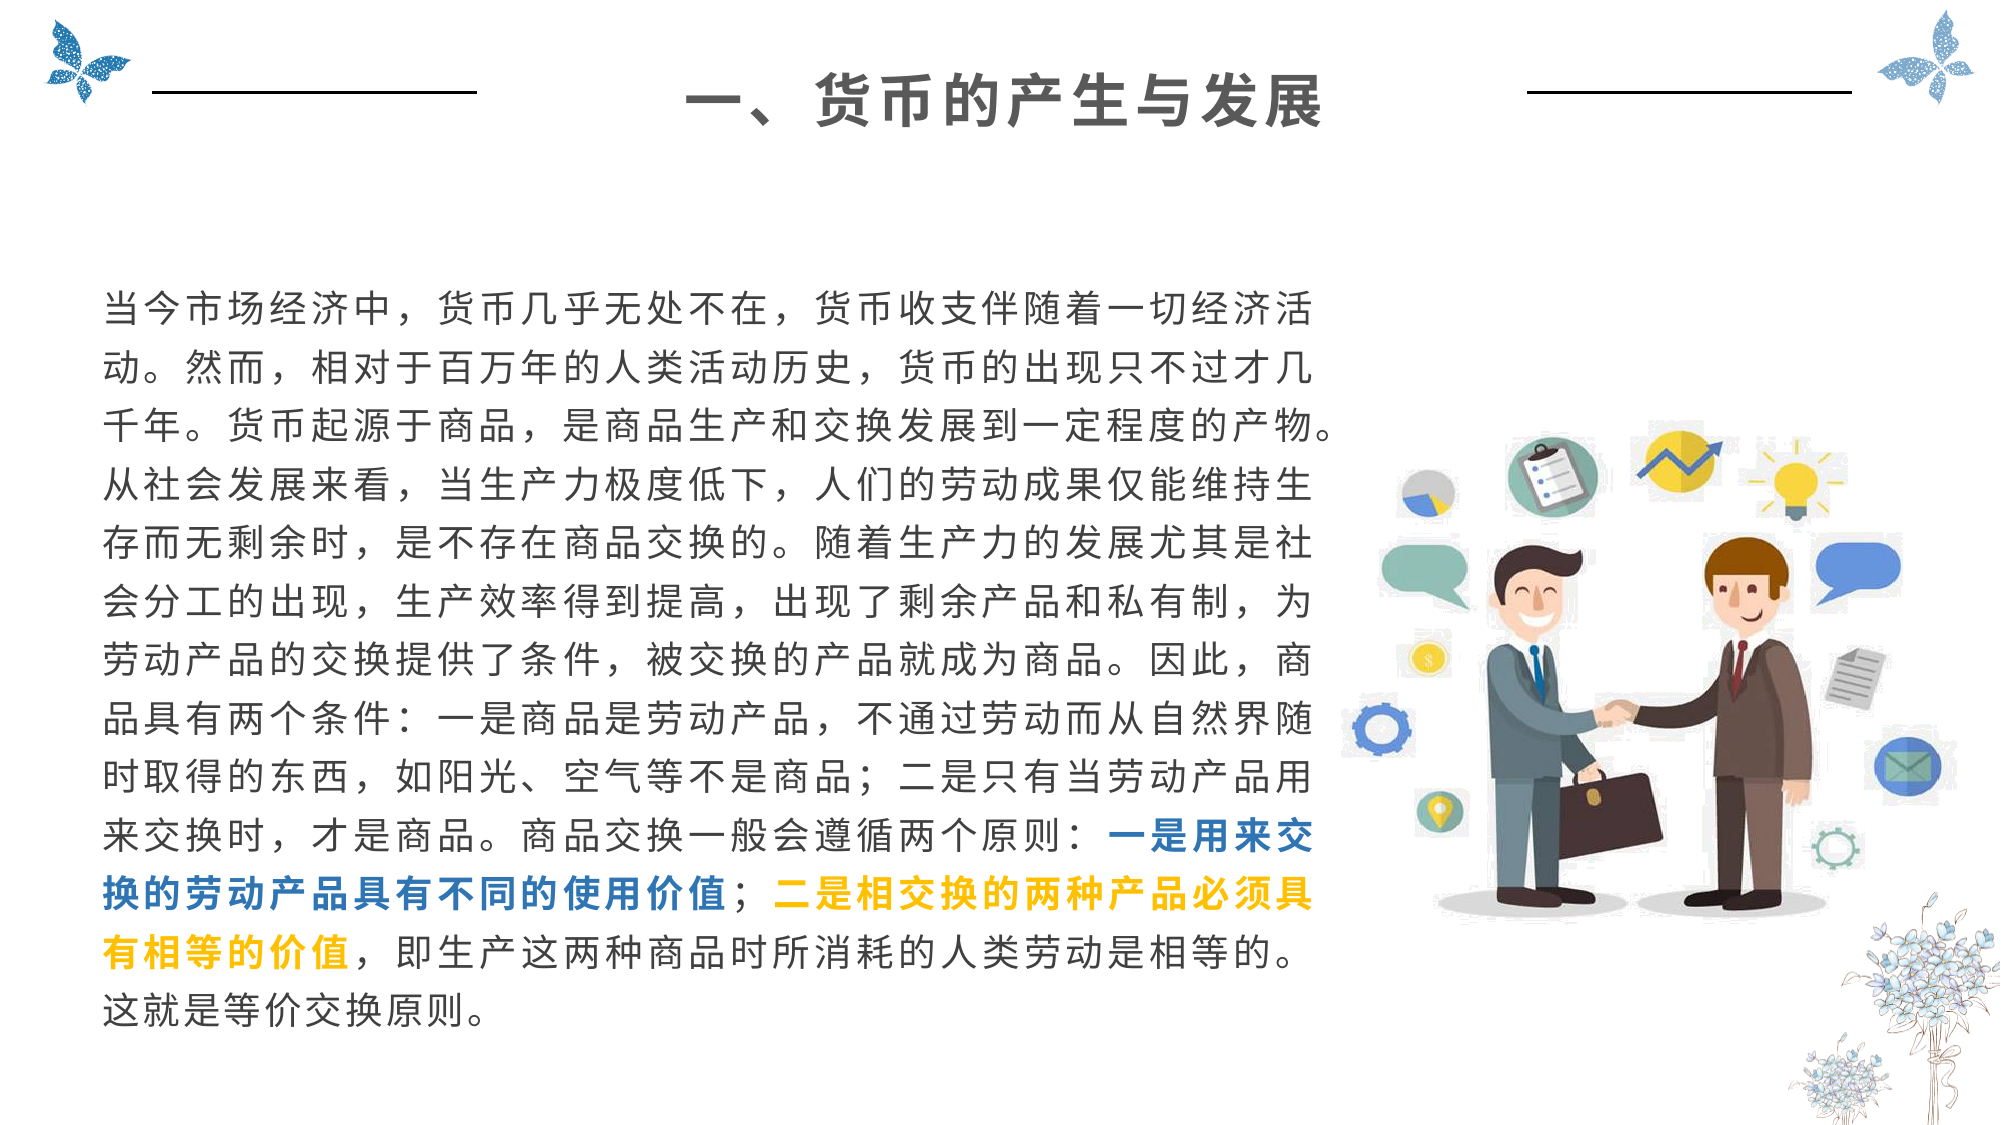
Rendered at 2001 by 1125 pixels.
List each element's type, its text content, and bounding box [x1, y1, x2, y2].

picture [1307, 373, 2000, 1125]
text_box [151, 55, 1852, 142]
text_box 当今市场经济中，货币几乎无处不在，货币收支伴随着一切经济活动。然而，相对于百万年的人类活动历史，货币的出现只不过才几千年。货币起源于商品，是商品生产和交换发展到一定程度的产物。从社会发展来看，当生产力极度低下，人们的劳动成果仅能维持生存而无剩余时，是不存在商品交换的。随着生产力的发展尤其是社会分工的出现，生产效率得到提高，出现了剩余产品和私有制，为劳动产品的交换提供了条件，被交换的产品就成为商品。因此，商品具有两个条件：一是商品是劳动产品，不通过劳动而从自然界随时取得的东西，如阳光、空气等不是商品；二是只有当劳动产品用来交换时，才是商品。商品交换一般会遵循两个原则：一是用来交换的劳动产品具有不同的使用价值；二是相交换的两种产品必须具有相等的价值，即生产这两种商品时所消耗的人类劳动是相等的。这就是等价交换原则。 [31, 265, 1329, 1038]
